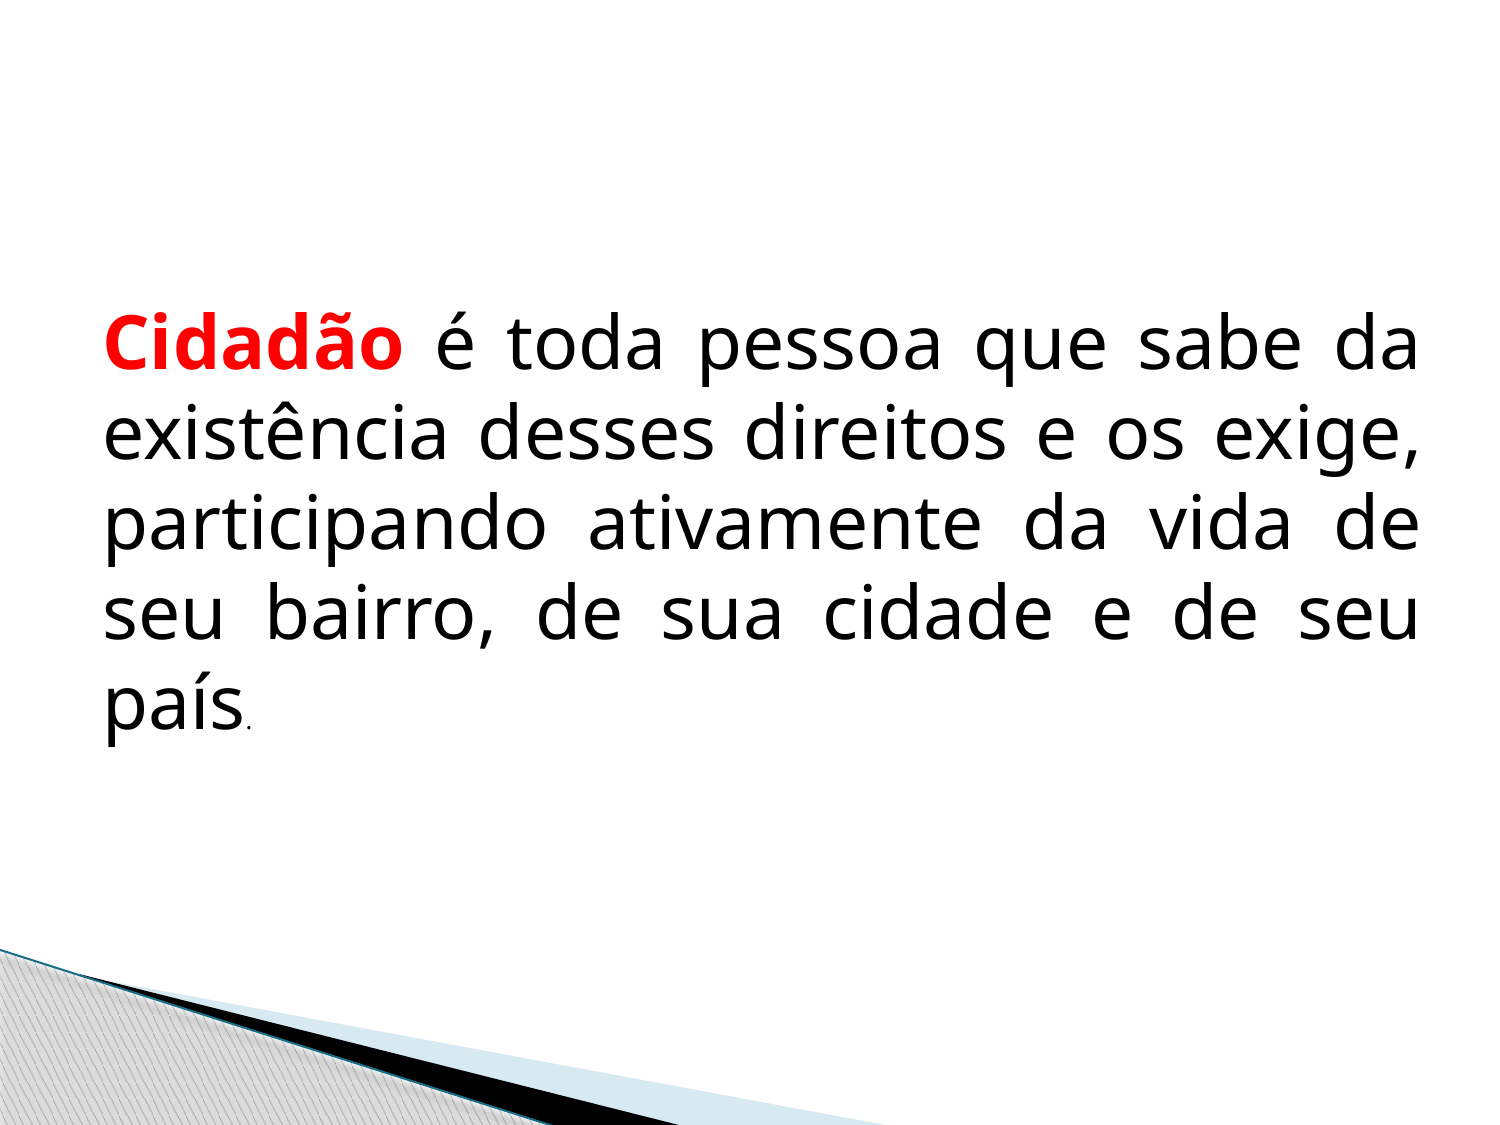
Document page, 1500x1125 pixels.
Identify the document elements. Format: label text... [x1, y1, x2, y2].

text_box Cidadão é toda pessoa que sabe da existência desses direitos e os exige, participando ativamente da vida de seu bairro, de sua cidade e de seu país. [87, 287, 1438, 798]
